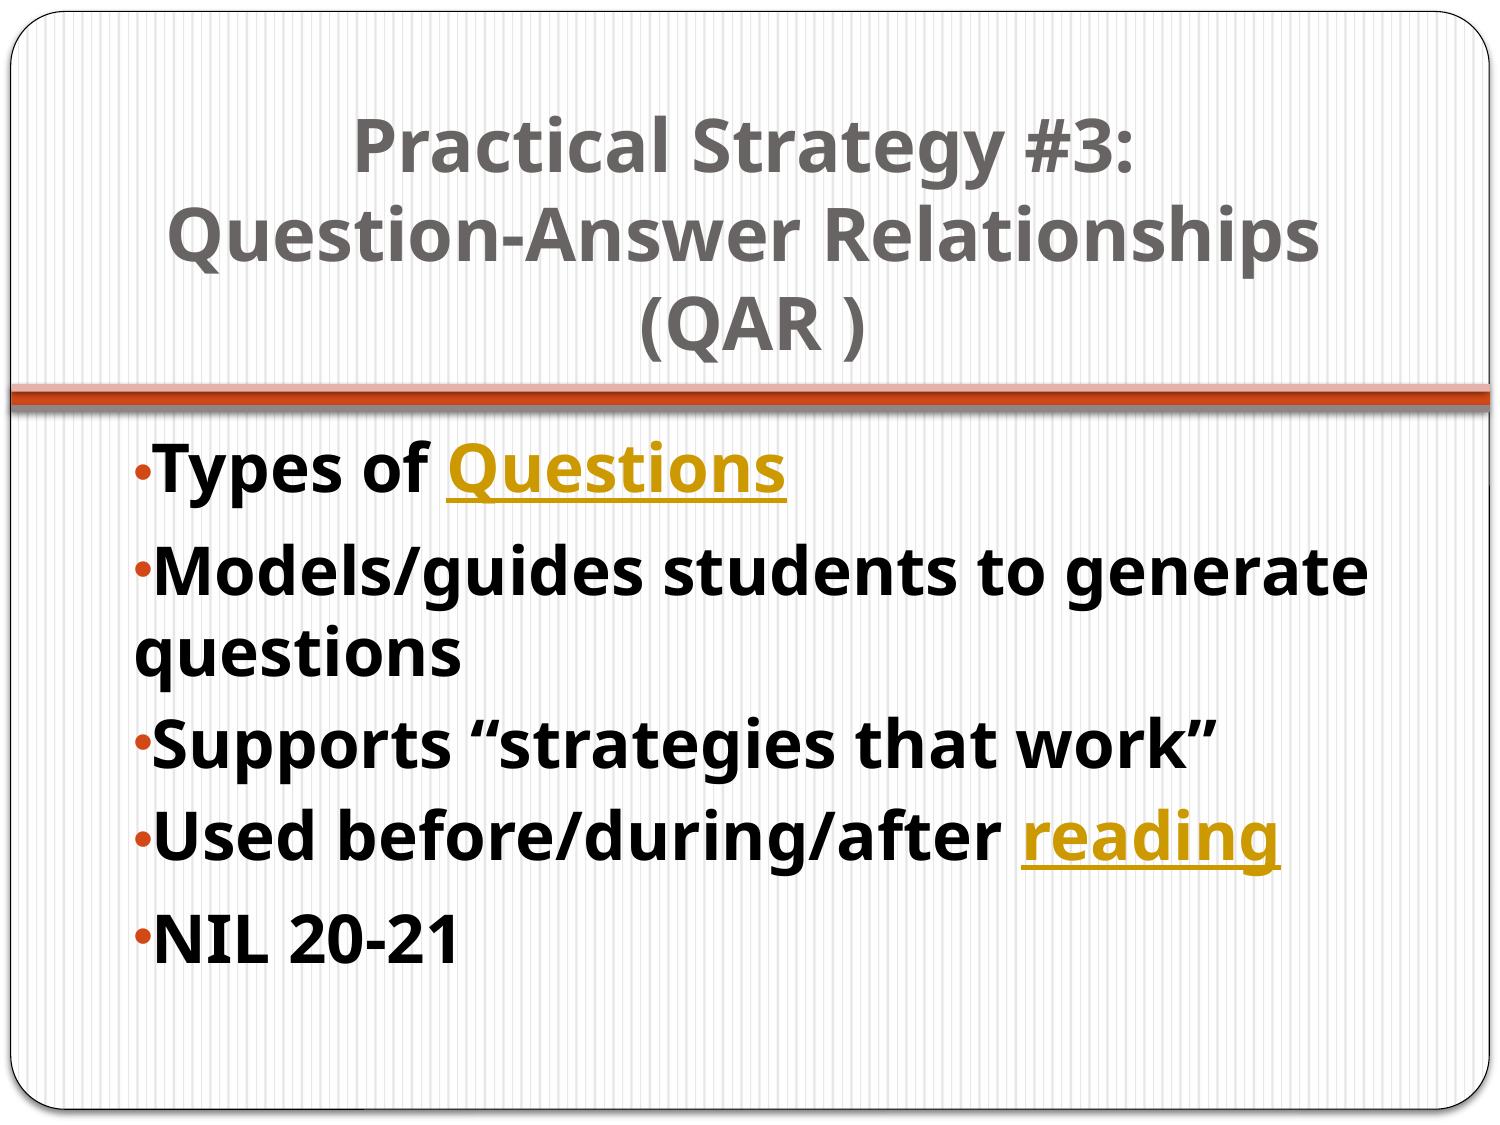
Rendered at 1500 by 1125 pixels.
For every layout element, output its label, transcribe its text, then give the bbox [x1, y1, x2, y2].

list Types of Questions Models/guides students to generate questions Supports “strategies that work” Used before/during/after reading NIL 20-21 [118, 417, 1463, 988]
title Practical Strategy #3: Question-Answer Relationships (QAR ) [112, 87, 1394, 380]
